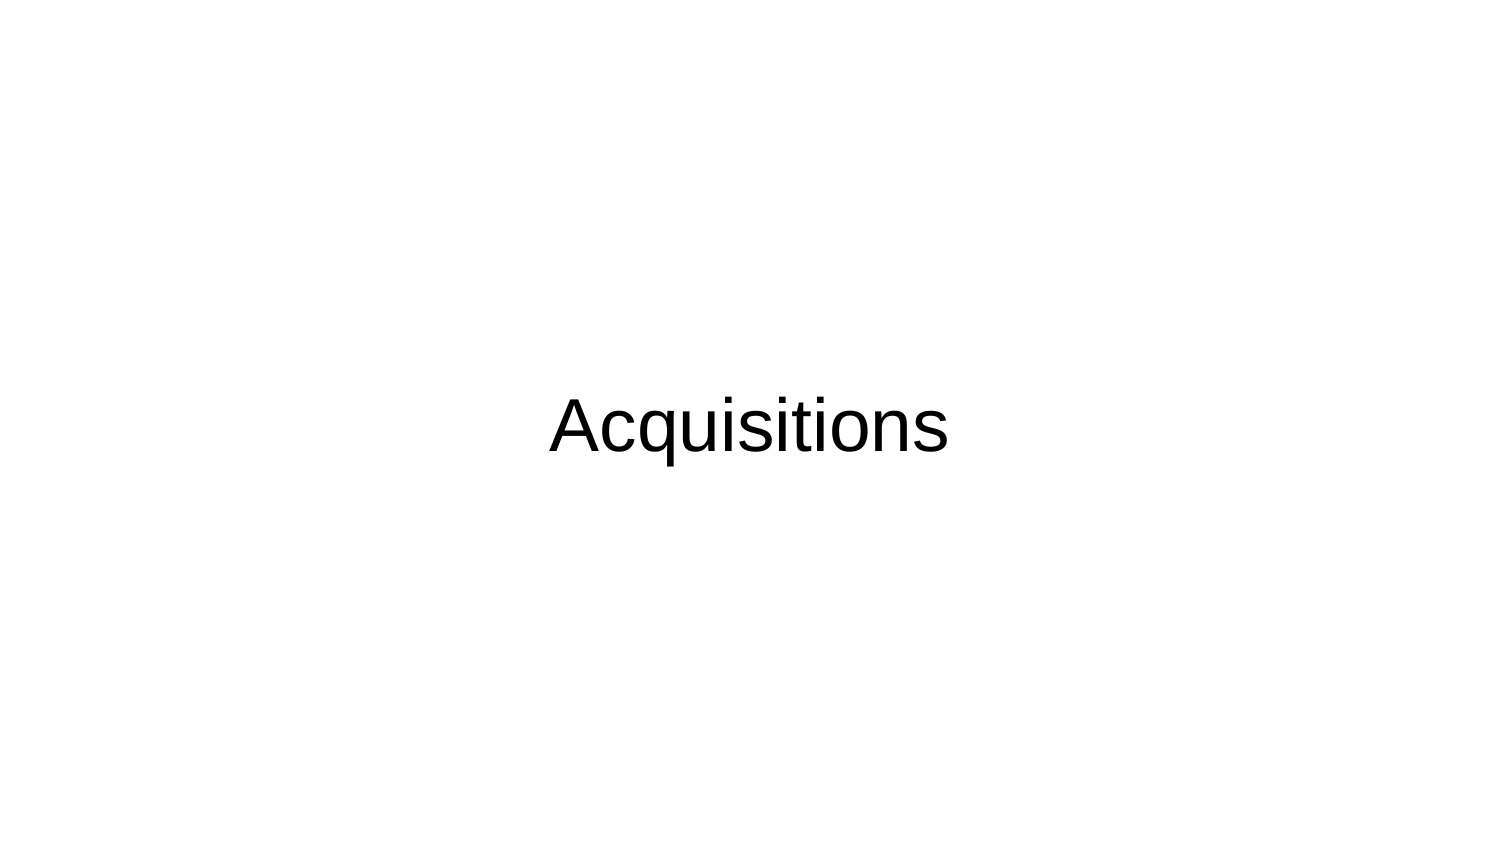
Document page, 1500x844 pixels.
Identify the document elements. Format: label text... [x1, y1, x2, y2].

title Acquisitions [51, 352, 1449, 491]
